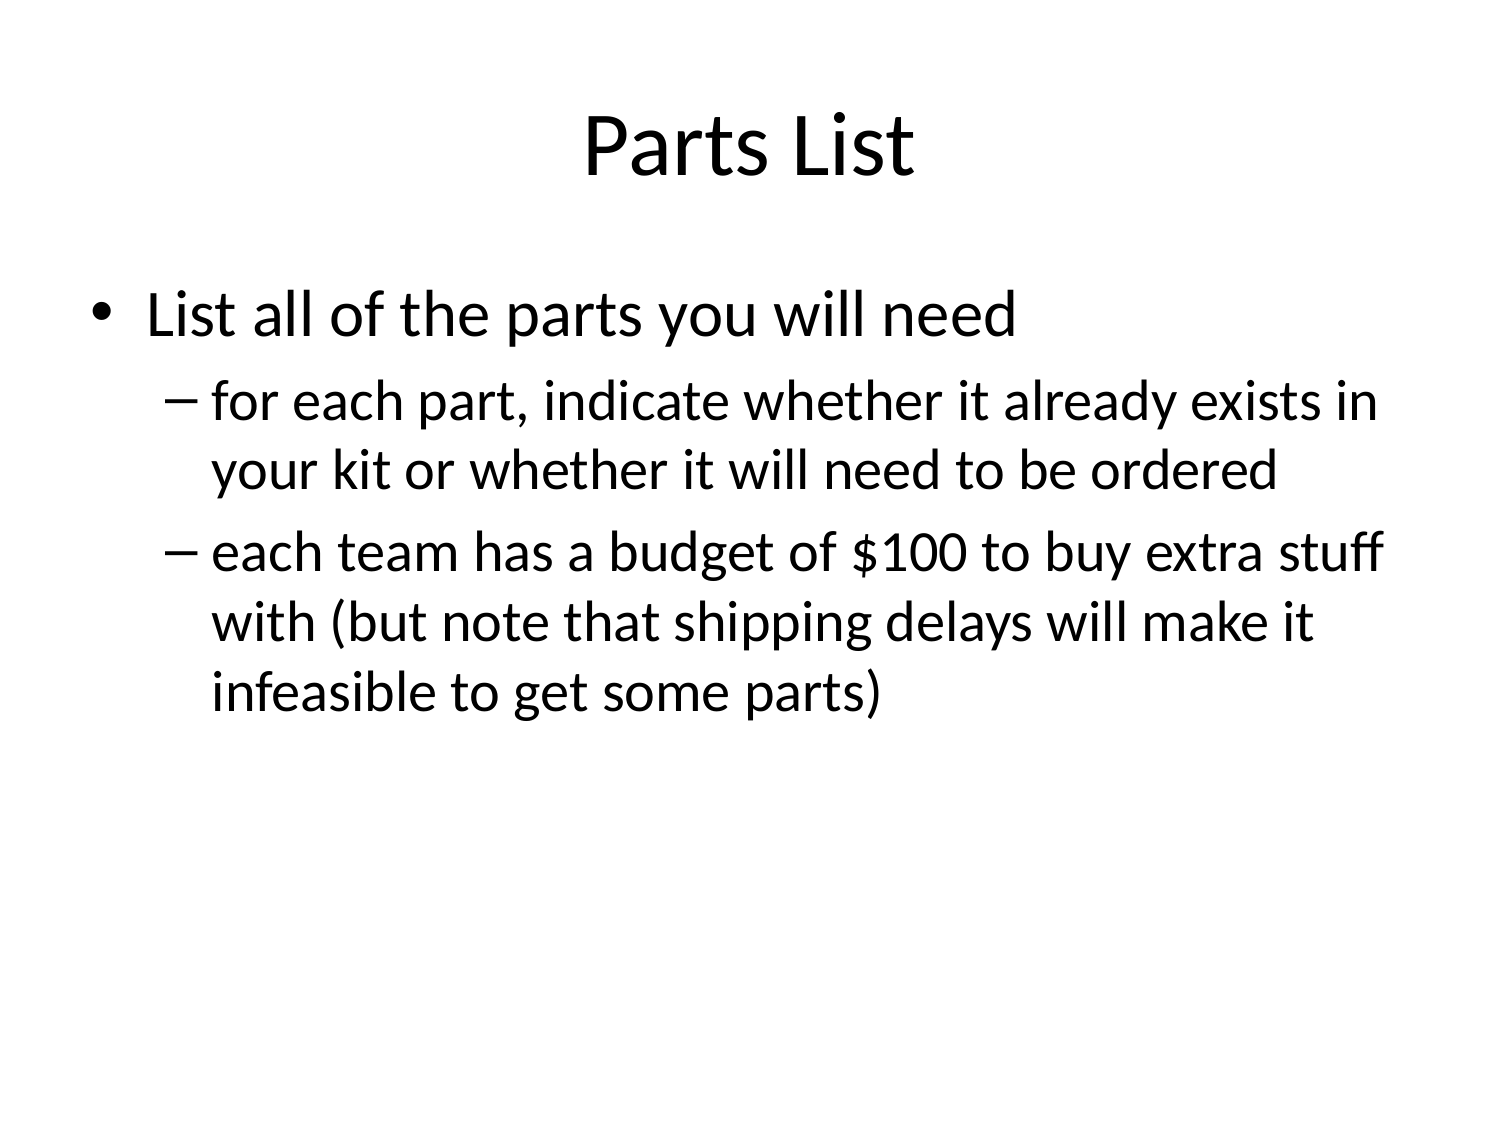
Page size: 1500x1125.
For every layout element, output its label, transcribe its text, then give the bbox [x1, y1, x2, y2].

list List all of the parts you will need for each part, indicate whether it already exists in your kit or whether it will need to be ordered each team has a budget of $100 to buy extra stuff with (but note that shipping delays will make it infeasible to get some parts) [75, 262, 1425, 1005]
title Parts List [75, 45, 1425, 233]
